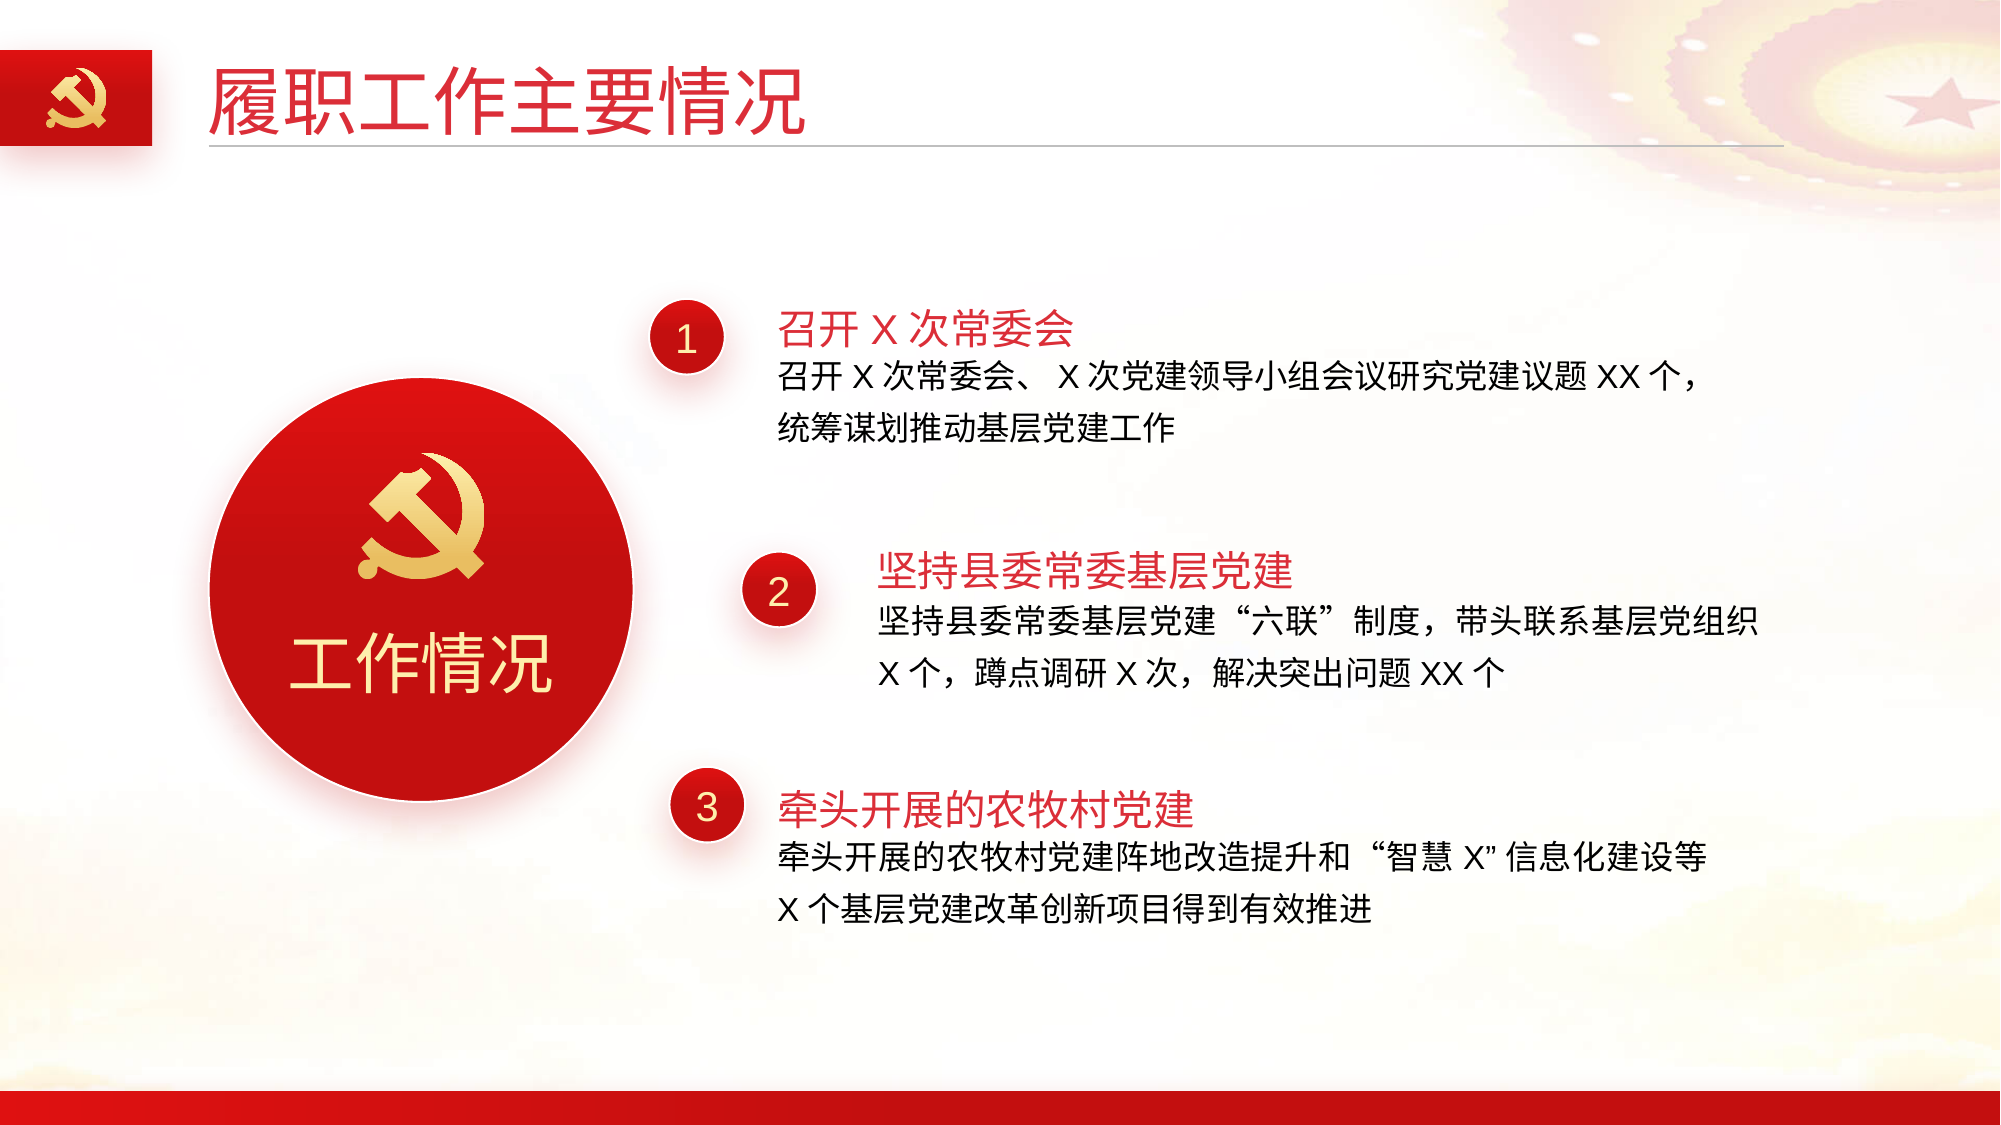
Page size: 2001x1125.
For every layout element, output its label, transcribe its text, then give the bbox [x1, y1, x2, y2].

text_box [0, 1091, 2000, 1125]
text_box [45, 67, 107, 129]
text_box 履职工作主要情况 [193, 29, 832, 152]
picture [0, 0, 2000, 1091]
text_box [0, 49, 153, 147]
text_box 2 [740, 550, 819, 629]
text_box 牵头开展的农牧村党建 [762, 766, 1367, 817]
text_box 牵头开展的农牧村党建阵地改造提升和“智慧X”信息化建设等X个基层党建改革创新项目得到有效推进 [762, 817, 1731, 936]
text_box [0, 195, 781, 983]
text_box 坚持县委常委基层党建 [861, 527, 1466, 603]
text_box 坚持县委常委基层党建“六联”制度，带头联系基层党组织X个，蹲点调研X次，解决突出问题XX个 [863, 581, 1784, 700]
text_box 3 [668, 765, 747, 844]
text_box 召开X次常委会、X次党建领导小组会议研究党建议题XX个，统筹谋划推动基层党建工作 [762, 335, 1731, 455]
text_box 召开X次常委会 [762, 285, 1367, 335]
text_box 1 [647, 297, 726, 376]
